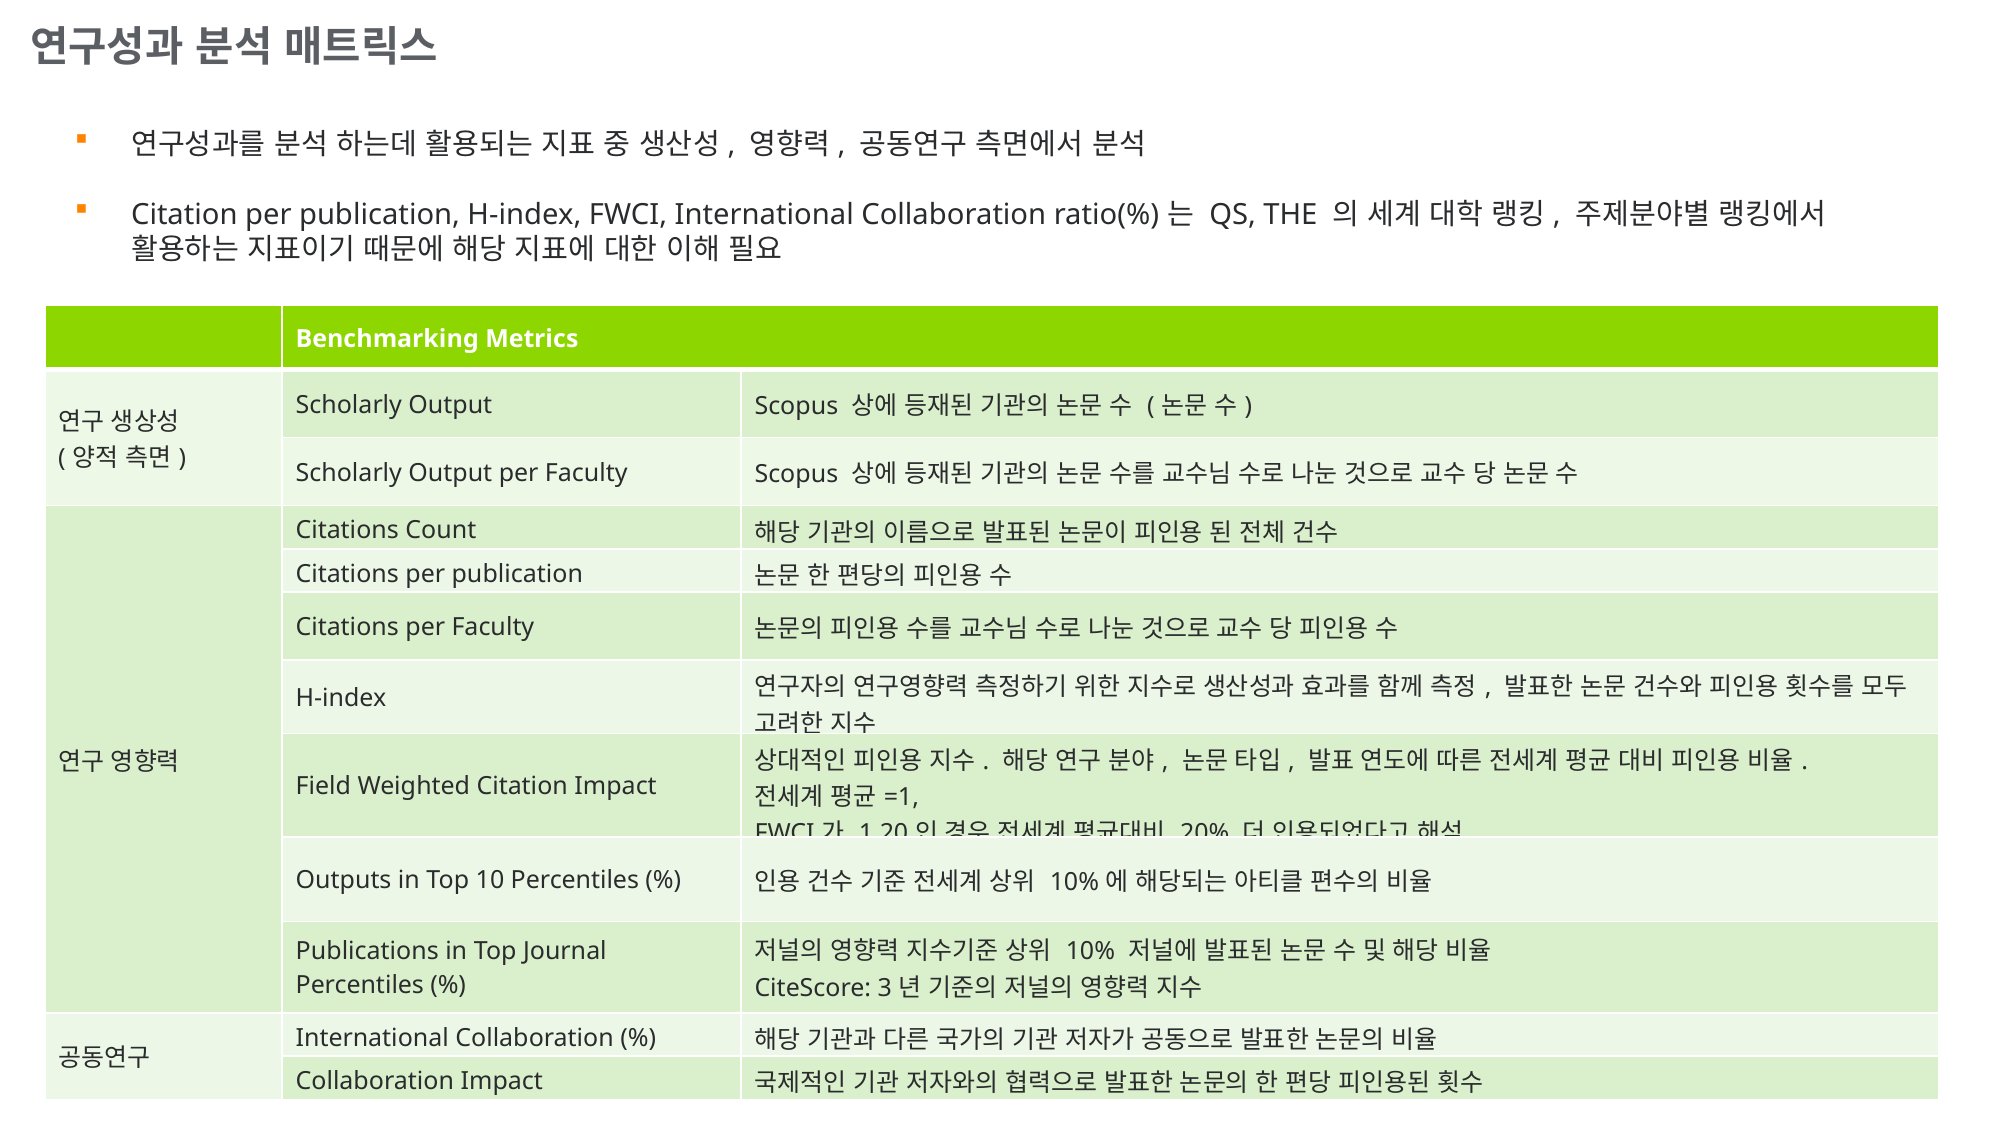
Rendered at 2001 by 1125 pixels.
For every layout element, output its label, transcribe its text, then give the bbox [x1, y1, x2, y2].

table_cell International Collaboration (%) [283, 1014, 740, 1055]
table_cell 논문 한 편당의 피인용 수 [742, 550, 1938, 591]
table_cell 해당 기관의 이름으로 발표된 논문이 피인용 된 전체 건수 [742, 506, 1938, 548]
table_cell Scholarly Output [283, 372, 740, 437]
table_cell 해당 기관과 다른 국가의 기관 저자가 공동으로 발표한 논문의 비율 [742, 1014, 1938, 1055]
table_cell Citations per publication [283, 550, 740, 591]
table_header [46, 306, 281, 367]
table_cell 연구자의 연구영향력 측정하기 위한 지수로 생산성과 효과를 함께 측정, 발표한 논문 건수와 피인용 횟수를 모두 고려한 지수 [742, 661, 1938, 733]
table_cell 논문의 피인용 수를 교수님 수로 나눈 것으로 교수 당 피인용 수 [742, 593, 1938, 659]
table_cell Citations per Faculty [283, 593, 740, 659]
table_cell 공동연구 [46, 1014, 281, 1099]
table_cell 국제적인 기관 저자와의 협력으로 발표한 논문의 한 편당 피인용된 횟수 [742, 1057, 1938, 1099]
table_cell 인용 건수 기준 전세계 상위 10%에 해당되는 아티클 편수의 비율 [742, 838, 1938, 921]
text_box 연구성과 분석 매트릭스 [15, 12, 1367, 82]
table_cell Scopus 상에 등재된 기관의 논문 수 (논문 수) [742, 372, 1938, 437]
table_cell Citations Count [283, 506, 740, 548]
table_cell 저널의 영향력 지수기준 상위 10% 저널에 발표된 논문 수 및 해당 비율 CiteScore: 3년 기준의 저널의 영향력 지수 [742, 922, 1938, 1012]
table_cell Scopus 상에 등재된 기관의 논문 수를 교수님 수로 나눈 것으로 교수 당 논문 수 [742, 438, 1938, 505]
text_box 연구성과를 분석 하는데 활용되는 지표 중 생산성, 영향력, 공동연구 측면에서 분석 Citation per publication, H-index, FWCI, International Collaboration ratio(%)는 QS, THE 의 세계 대학 랭킹, 주제분야별 랭킹에서 활용하는 지표이기 때문에 해당 지표에 대한 이해 필요 [59, 117, 1940, 273]
table_cell 연구 영향력 [46, 506, 281, 1012]
table_cell Scholarly Output per Faculty [283, 438, 740, 505]
table_cell Outputs in Top 10 Percentiles (%) [283, 838, 740, 921]
table_cell Collaboration Impact [283, 1057, 740, 1099]
table_header Benchmarking Metrics [283, 306, 1938, 367]
table_cell Publications in Top Journal Percentiles (%) [283, 922, 740, 1012]
table_cell H-index [283, 661, 740, 733]
table_cell 상대적인 피인용 지수. 해당 연구 분야, 논문 타입, 발표 연도에 따른 전세계 평균 대비 피인용 비율. 전세계 평균=1, FWCI가 1.20인 경우 전세계 평균대비 20% 더 인용되었다고 해석 [742, 734, 1938, 836]
table_cell Field Weighted Citation Impact [283, 734, 740, 836]
table_cell 연구 생상성 (양적 측면) [46, 372, 281, 505]
